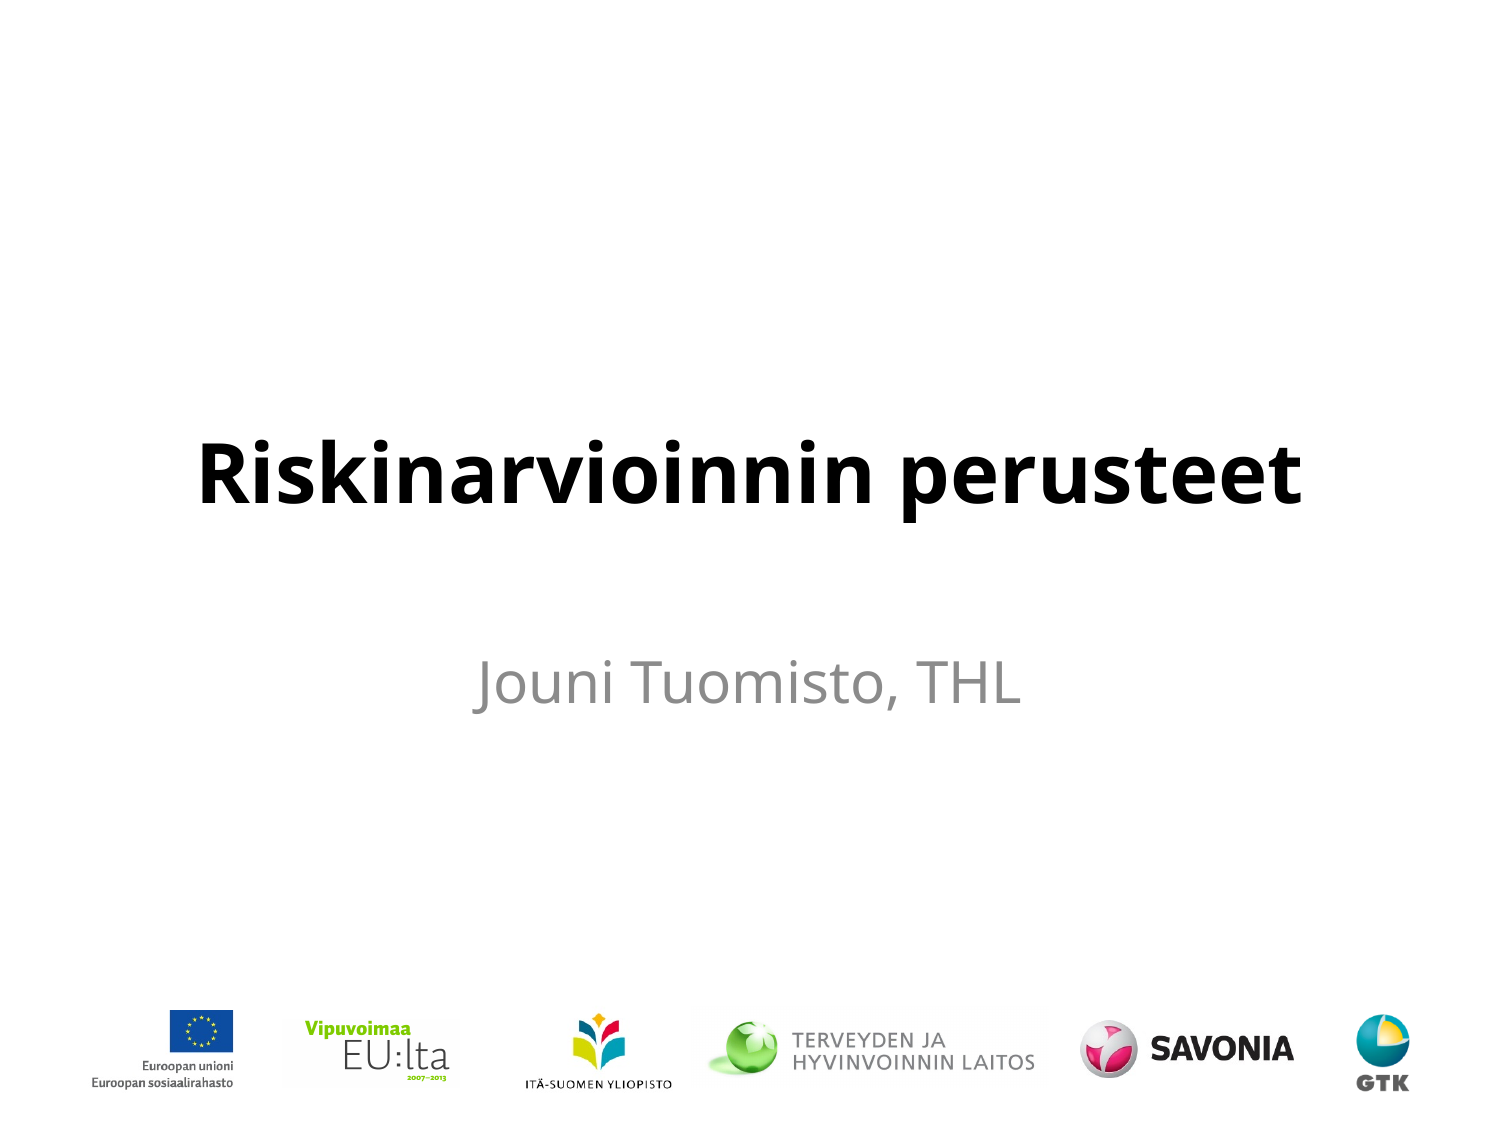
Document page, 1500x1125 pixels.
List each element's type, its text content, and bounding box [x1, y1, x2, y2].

subtitle Jouni Tuomisto, THL [225, 637, 1275, 925]
picture [1080, 1020, 1294, 1078]
picture [1353, 1011, 1412, 1094]
picture [88, 1010, 234, 1105]
picture [282, 1019, 460, 1088]
picture [505, 993, 1049, 1112]
title Riskinarvioinnin perusteet [112, 349, 1388, 591]
